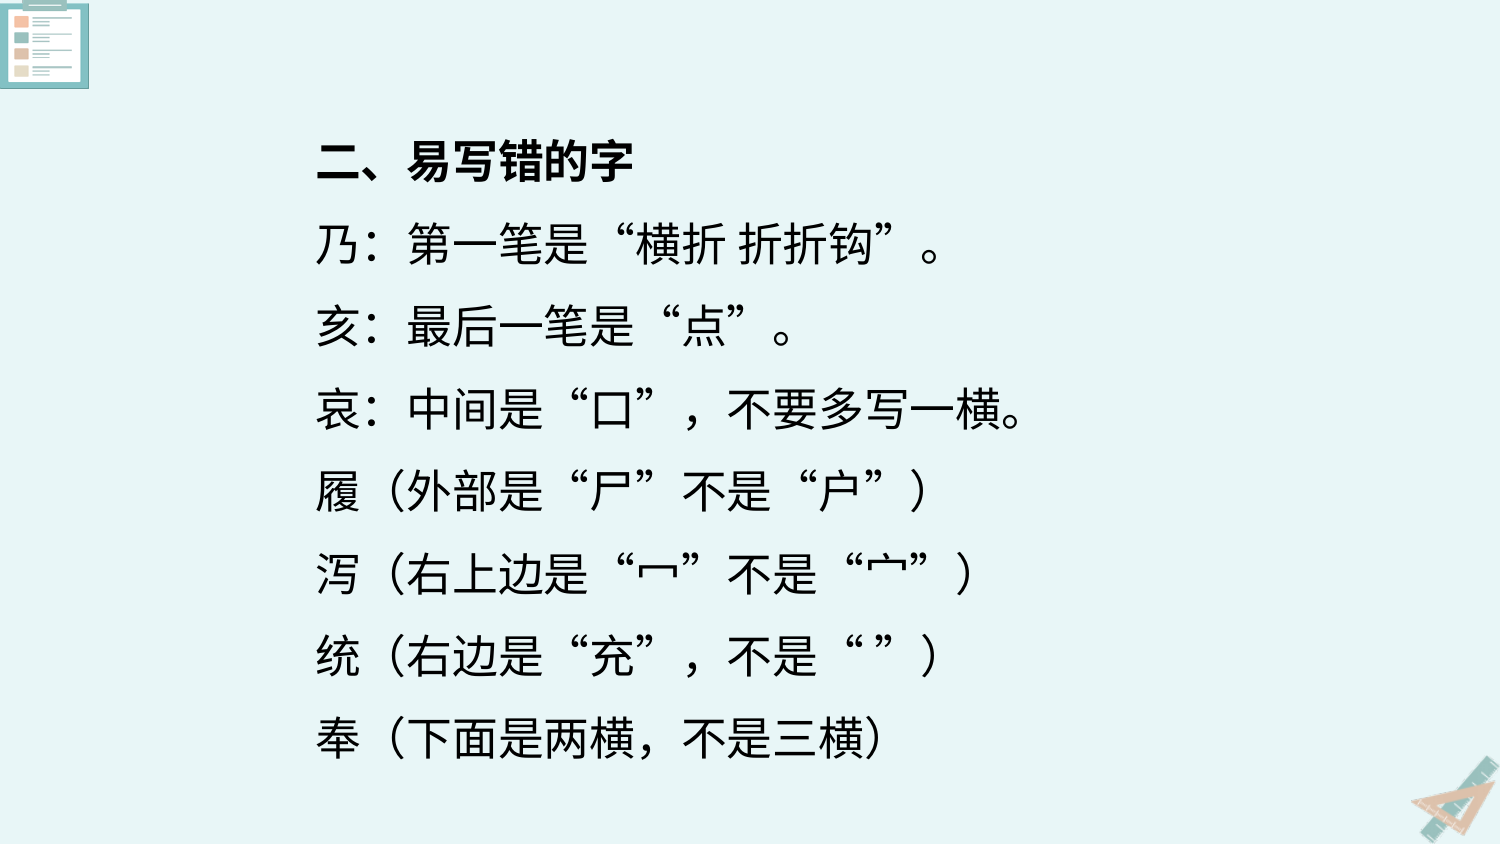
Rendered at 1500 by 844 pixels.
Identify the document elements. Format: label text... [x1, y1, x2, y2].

text_box 二、易写错的字 乃：第一笔是“横折 折折钩”。 亥：最后一笔是“点”。 哀：中间是“口”，不要多写一横。 履（外部是“尸”不是“户”） 泻（右上边是“冖”不是“宀”） 统（右边是“充”，不是“ ”） 奉（下面是两横，不是三横） [300, 98, 1355, 773]
picture [0, 0, 89, 89]
picture [1411, 755, 1500, 844]
